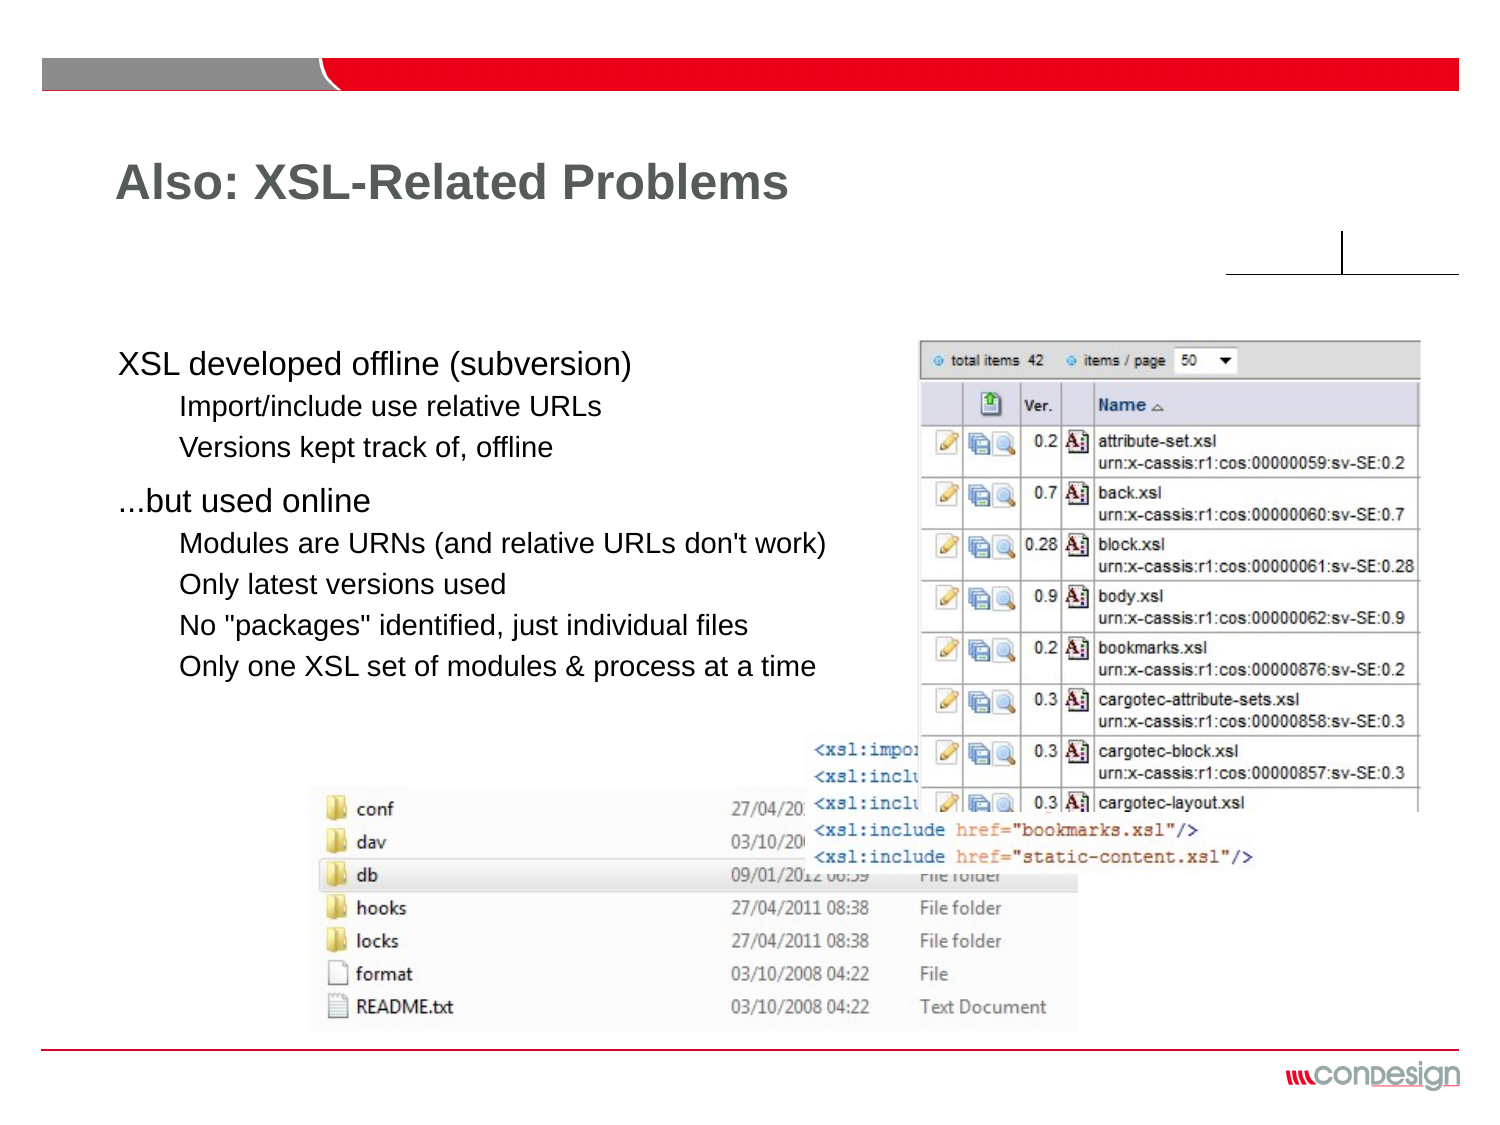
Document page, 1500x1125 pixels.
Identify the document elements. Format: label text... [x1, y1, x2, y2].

picture [41, 57, 1459, 91]
picture [308, 336, 1421, 1031]
list XSL developed offline (subversion) Import/include use relative URLs Versions kept track of, offline ...but used online Modules are URNs (and relative URLs don't work) Only latest versions used No "packages" identified, just individual files Only one XSL set of modules & process at a time [117, 337, 914, 909]
title Also: XSL-Related Problems [115, 91, 1404, 210]
list XSL developed offline (subversion) Import/include use relative URLs Versions kept track of, offline ...but used online Modules are URNs (and relative URLs don't work) Only latest versions used No "packages" identified, just individual files Only one XSL set of modules & process at a time [1083, 820, 1404, 909]
picture [1286, 1061, 1460, 1091]
